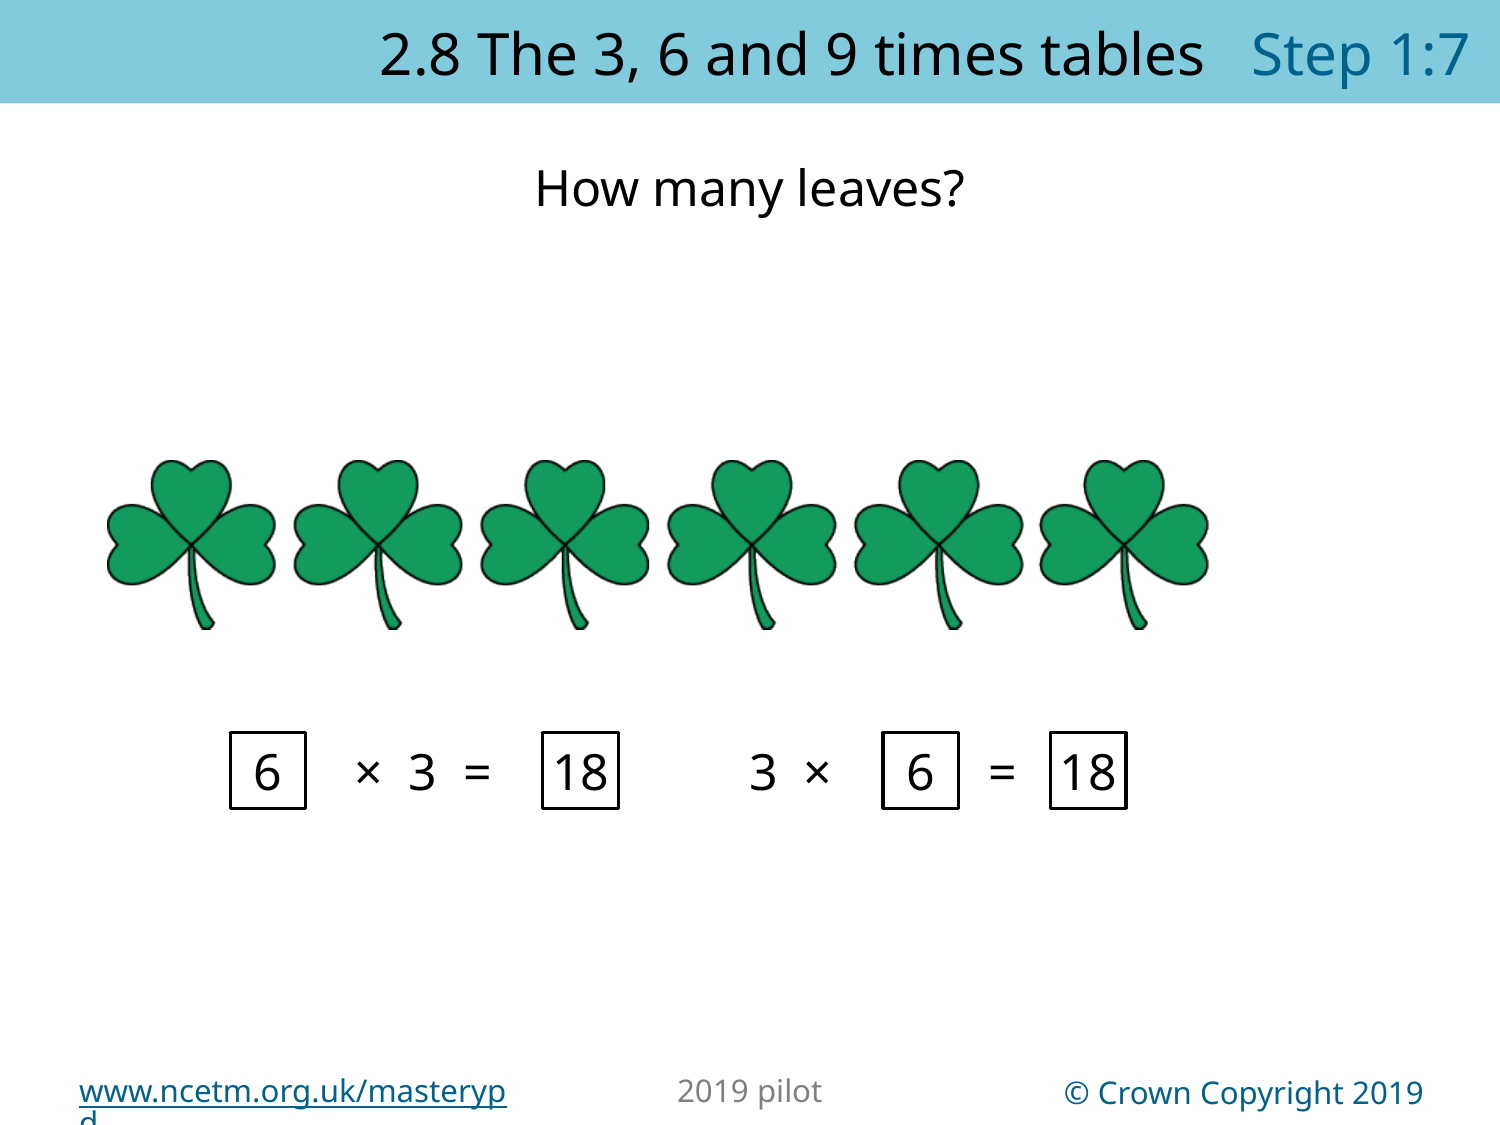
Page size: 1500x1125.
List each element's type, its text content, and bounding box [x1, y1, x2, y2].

text_box [542, 732, 619, 809]
text_box = [973, 732, 1033, 808]
text_box How many leaves? [519, 148, 981, 224]
list 2.8 The 3, 6 and 9 times tables Step 1:7 [0, 0, 1500, 104]
picture [106, 459, 1394, 630]
text_box 18 [1044, 732, 1132, 808]
text_box 18 [537, 732, 542, 808]
text_box [882, 732, 959, 809]
text_box 3 × [734, 732, 874, 808]
text_box × 3 = [339, 732, 507, 808]
text_box 18 [619, 732, 625, 808]
text_box [230, 732, 306, 809]
